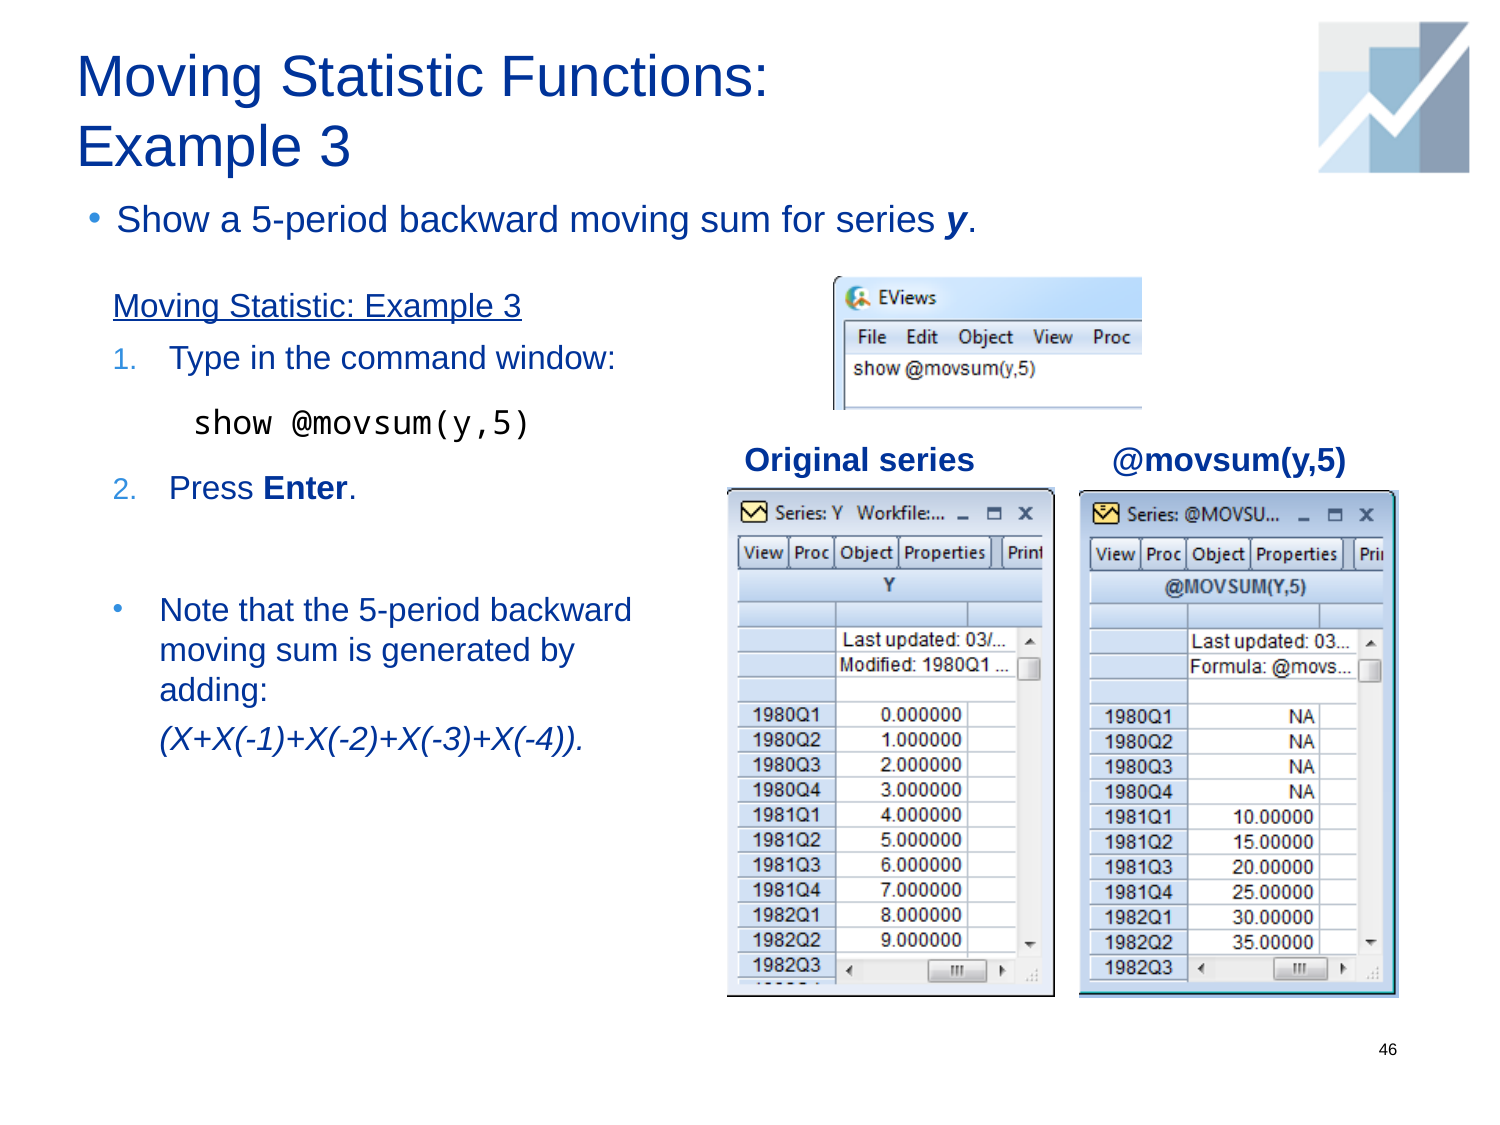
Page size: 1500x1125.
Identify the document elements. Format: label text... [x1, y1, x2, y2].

slide_number 46 [1262, 1015, 1413, 1067]
picture [1300, 11, 1479, 181]
text_box Moving Statistic: Example 3 Type in the command window: show @movsum(y,5) Press Enter. Note that the 5-period backward moving sum is generated by adding: (X+X(-1)+X(-2)+X(-3)+X(-4)). [97, 276, 699, 946]
picture [1079, 490, 1399, 998]
picture [727, 487, 1055, 998]
list Show a 5-period backward moving sum for series y. [73, 187, 1407, 308]
picture [833, 276, 1142, 410]
title Moving Statistic Functions: Example 3 [60, 0, 1295, 186]
text_box Original series @movsum(y,5) [729, 426, 1401, 483]
